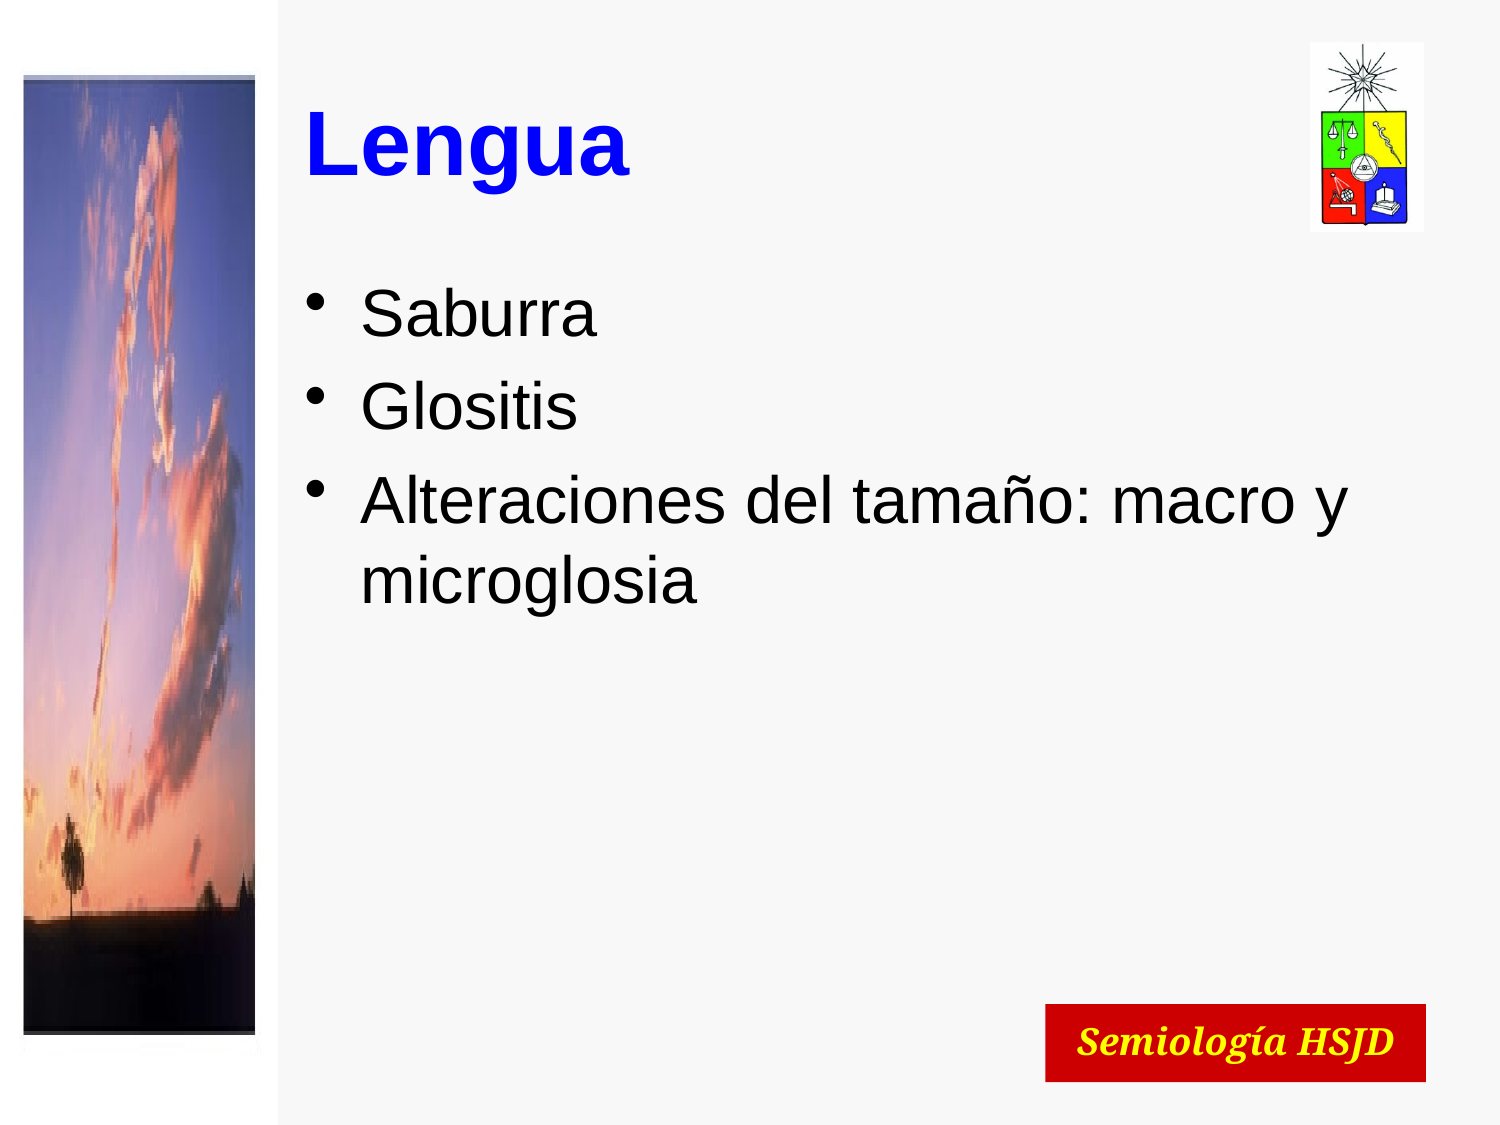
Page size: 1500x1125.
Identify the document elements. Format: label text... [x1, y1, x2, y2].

picture [0, 0, 278, 1125]
footer Semiología HSJD [1045, 1004, 1426, 1083]
list Saburra Glositis Alteraciones del tamaño: macro y microglosia [289, 262, 1425, 1005]
title Lengua [289, 45, 1425, 233]
